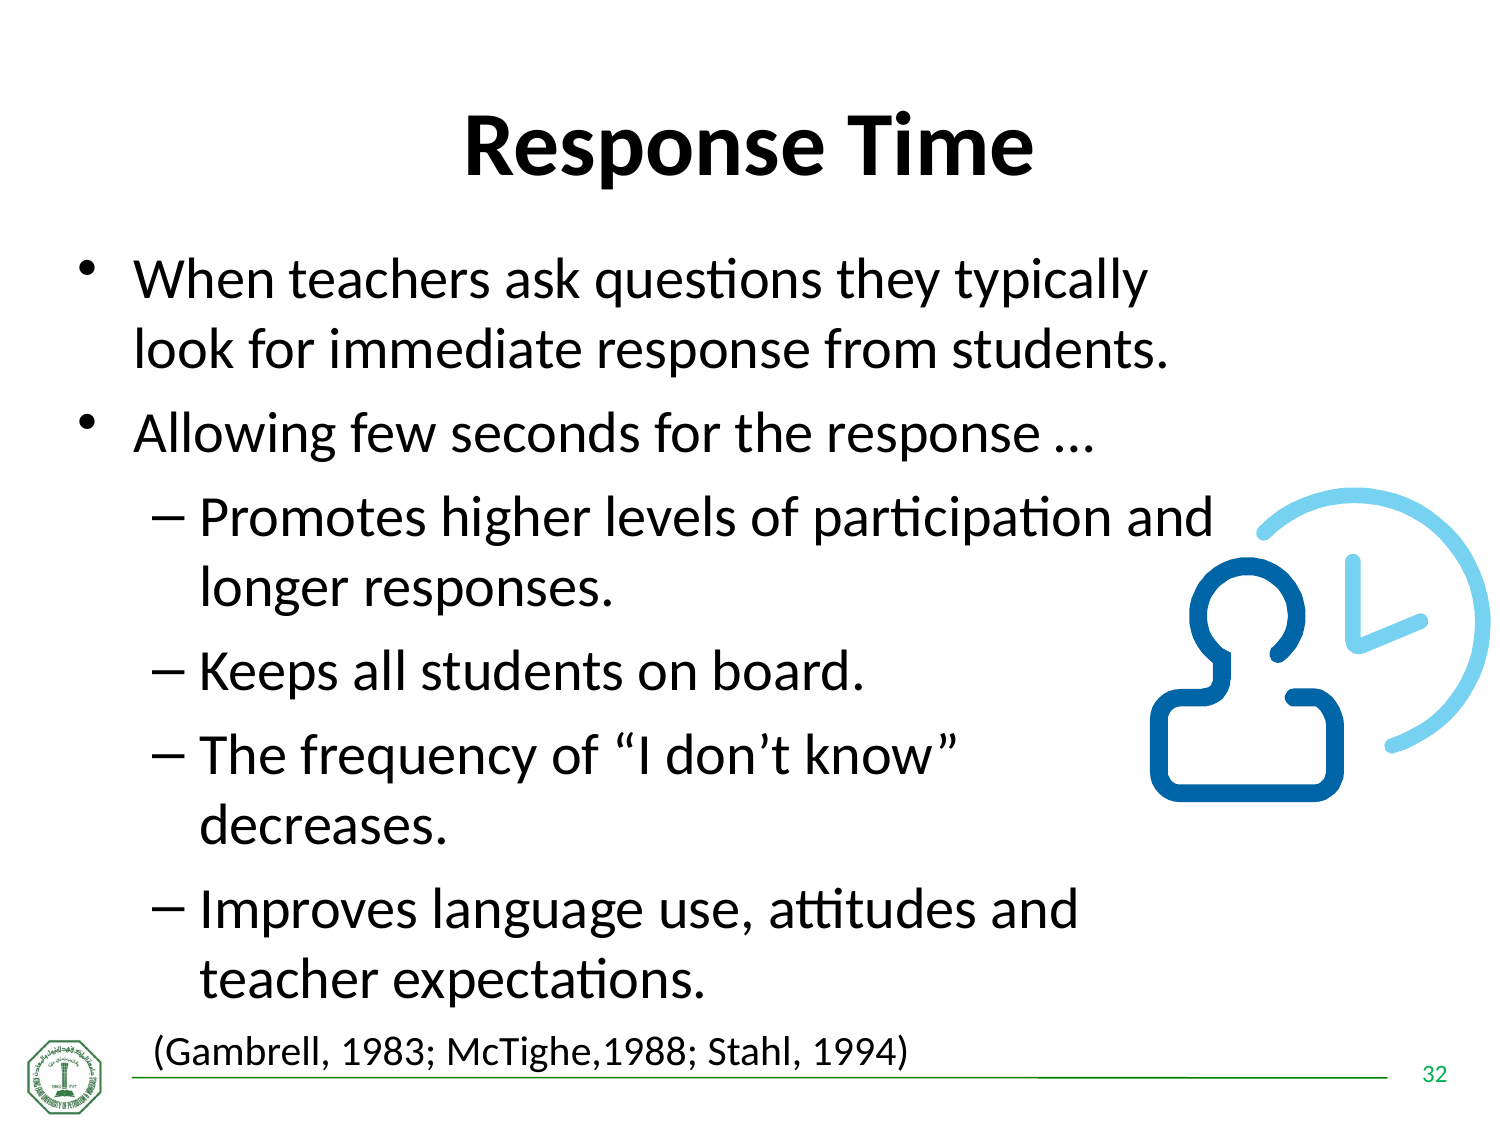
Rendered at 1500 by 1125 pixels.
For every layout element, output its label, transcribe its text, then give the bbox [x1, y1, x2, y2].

slide_number 32 [1387, 1042, 1463, 1103]
picture [25, 1038, 110, 1117]
picture [1149, 487, 1491, 803]
title Response Time [75, 45, 1425, 233]
list When teachers ask questions they typically look for immediate response from students. Allowing few seconds for the response … Promotes higher levels of participation and longer responses. Keeps all students on board. The frequency of “I don’t know” decreases. Improves language use, attitudes and teacher expectations. (Gambrell, 1983; McTighe,1988; Stahl, 1994) [62, 232, 1238, 975]
